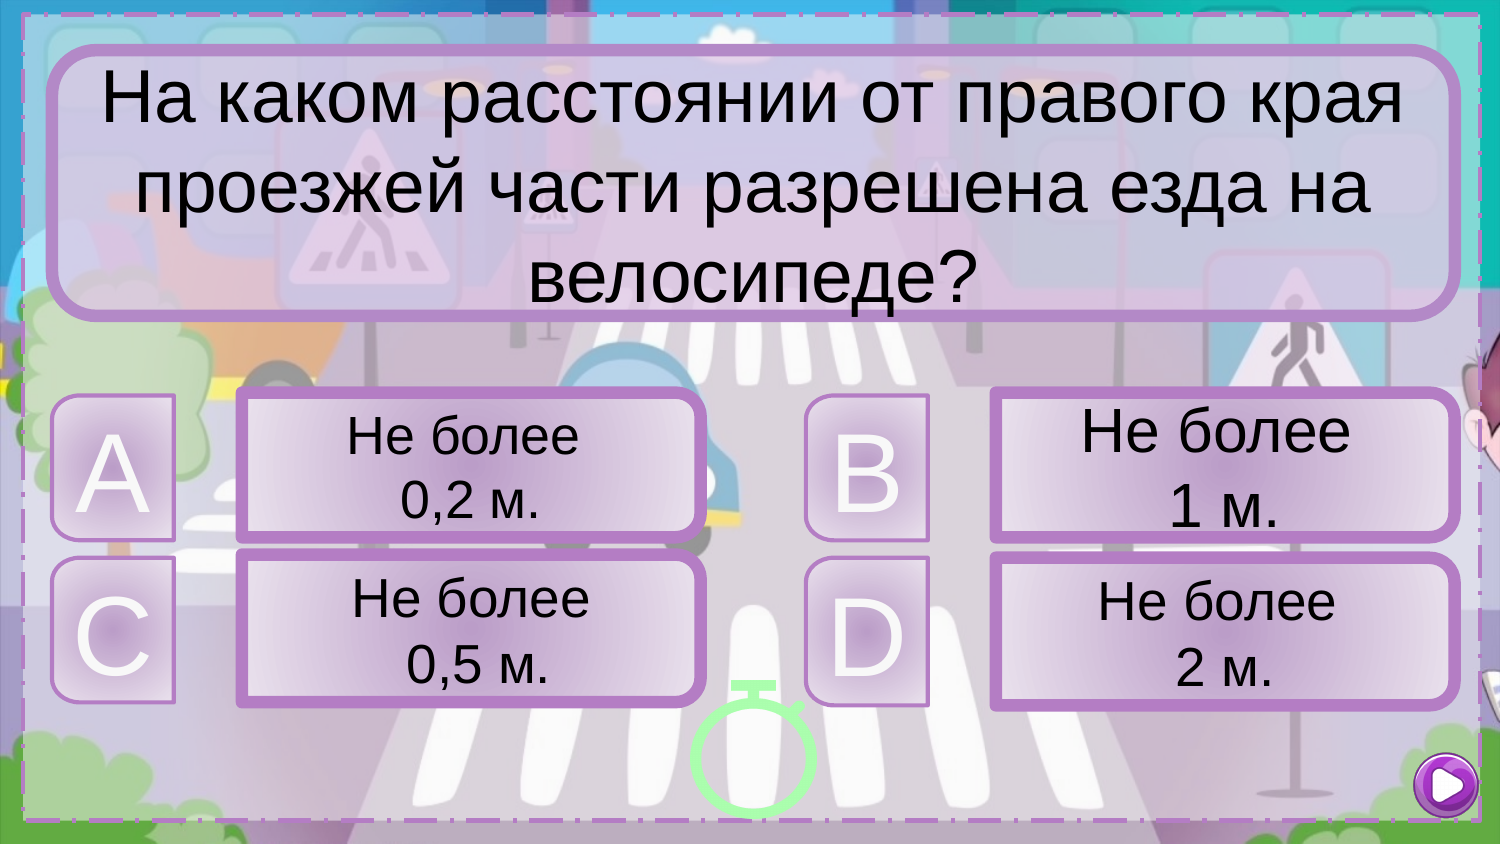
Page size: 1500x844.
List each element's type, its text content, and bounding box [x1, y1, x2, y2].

text_box Не более 0,2 м. [239, 390, 703, 540]
picture [0, 0, 1500, 844]
text_box A [49, 393, 176, 543]
text_box [21, 12, 1482, 823]
text_box D [803, 555, 930, 708]
text_box На каком расстоянии от правого края проезжей части разрешена езда на велосипеде? [49, 48, 1457, 318]
text_box B [803, 393, 930, 543]
text_box Не более 1 м. [993, 390, 1457, 540]
text_box C [49, 555, 176, 705]
text_box Не более 0,5 м. [239, 552, 703, 705]
text_box Не более 2 м. [993, 555, 1457, 708]
